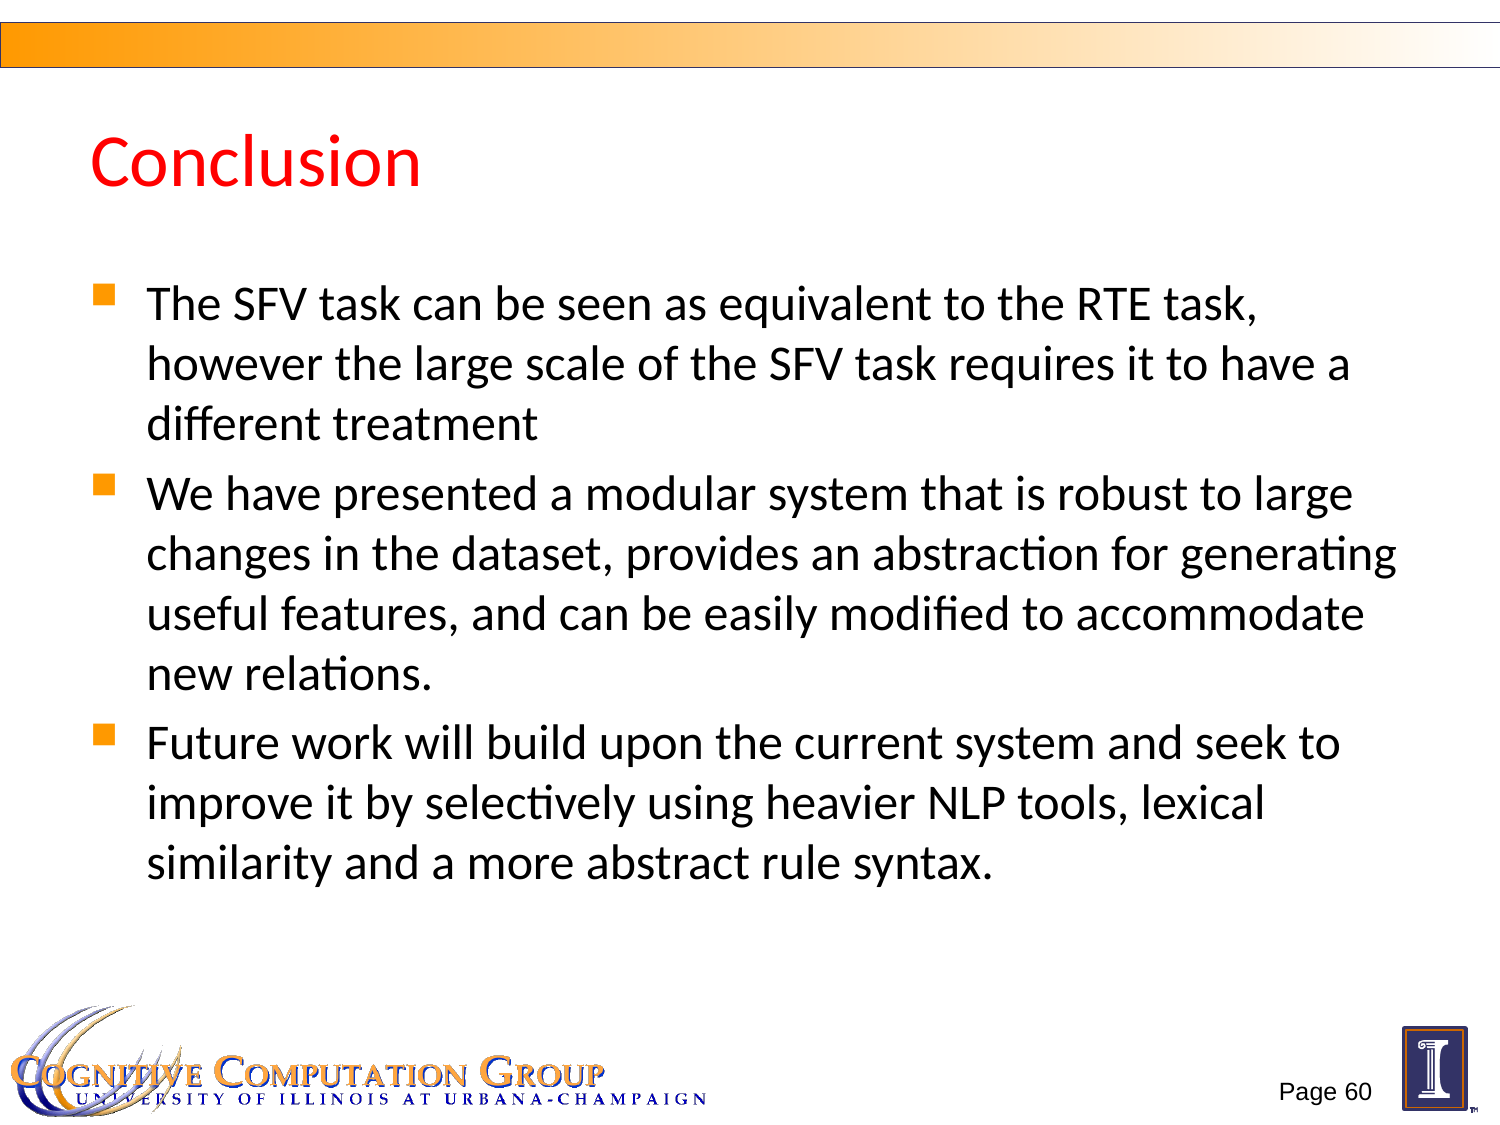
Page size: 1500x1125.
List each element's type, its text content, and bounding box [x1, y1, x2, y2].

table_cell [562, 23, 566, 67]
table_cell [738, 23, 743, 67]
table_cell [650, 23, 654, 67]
title Conclusion [75, 75, 1425, 238]
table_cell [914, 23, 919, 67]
slide_number Page 60 [1237, 1074, 1388, 1113]
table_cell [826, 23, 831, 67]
picture [0, 1000, 713, 1125]
list The SFV task can be seen as equivalent to the RTE task, however the large scale of the SFV task requires it to have a different treatment We have presented a modular system that is robust to large changes in the dataset, provides an abstraction for generating useful features, and can be easily modified to accommodate new relations. Future work will build upon the current system and seek to improve it by selectively using heavier NLP tools, lexical similarity and a more abstract rule syntax. [75, 262, 1425, 1013]
